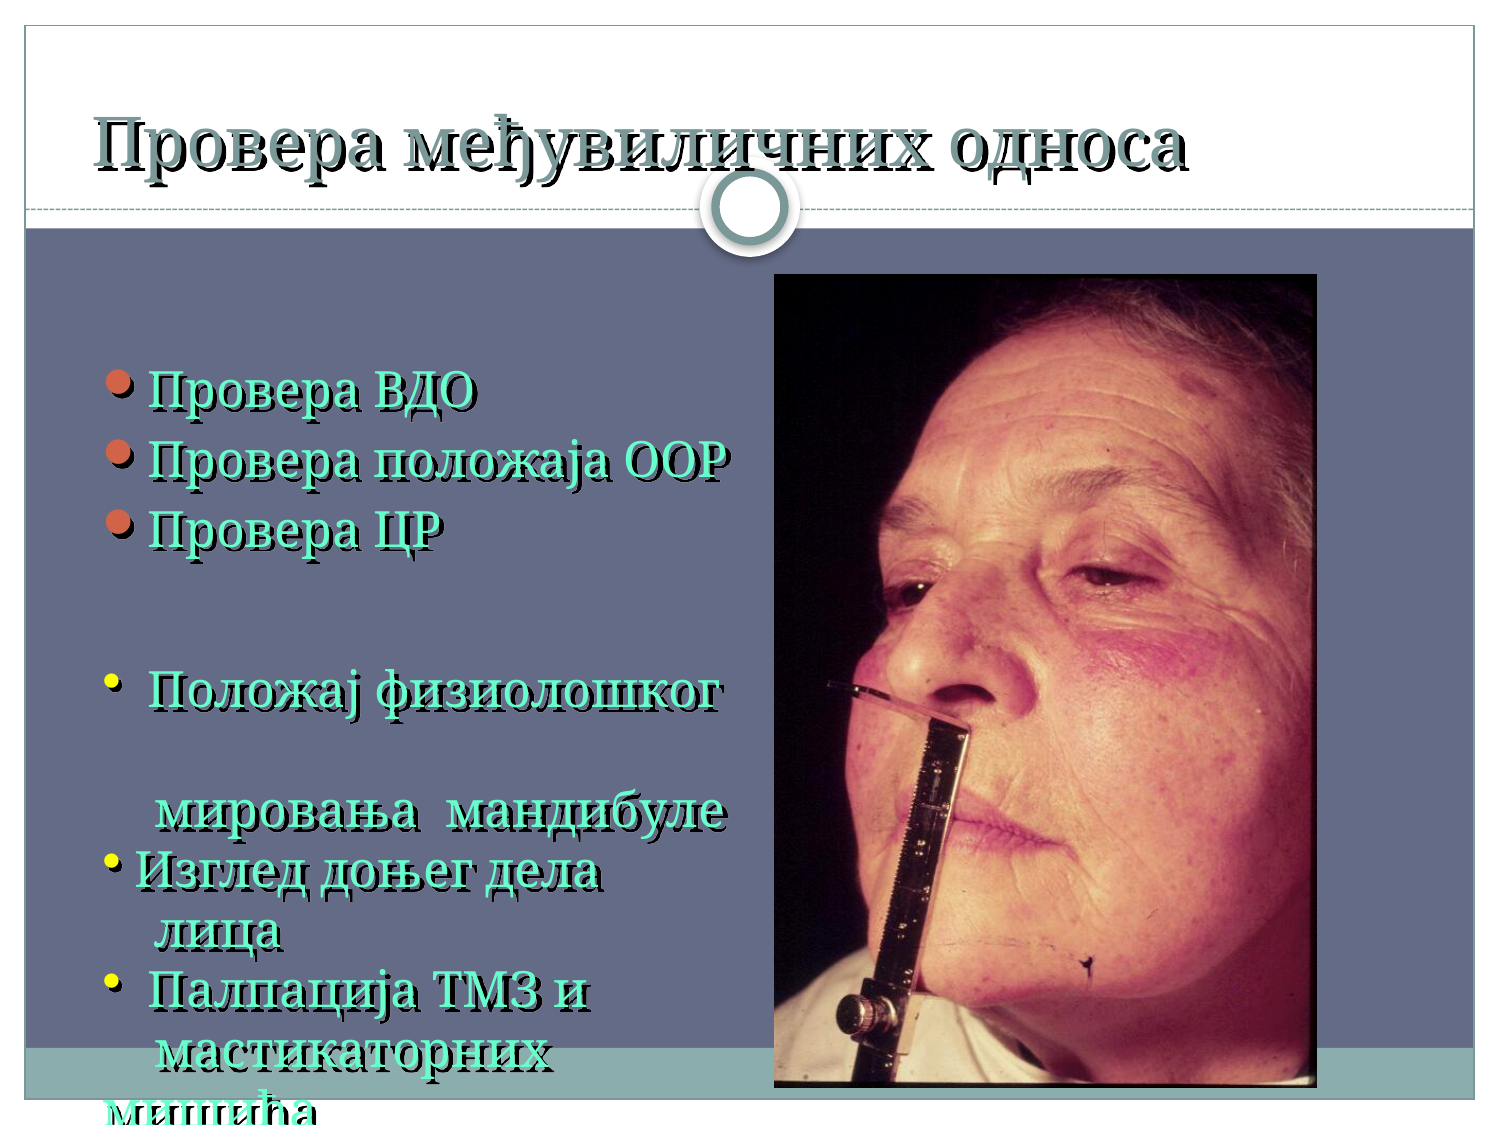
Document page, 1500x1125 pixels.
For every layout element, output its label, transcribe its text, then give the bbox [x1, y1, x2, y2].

list Провера ВДО Провера положаја ООР Провера ЦР [87, 350, 750, 649]
title Провера међувиличних односа [76, 0, 1427, 188]
text_box Положај физиолошког мировања мандибуле Изглед доњег дела лица Палпација ТМЗ и мастикаторних мишића [87, 649, 750, 1125]
picture [774, 274, 1317, 1088]
